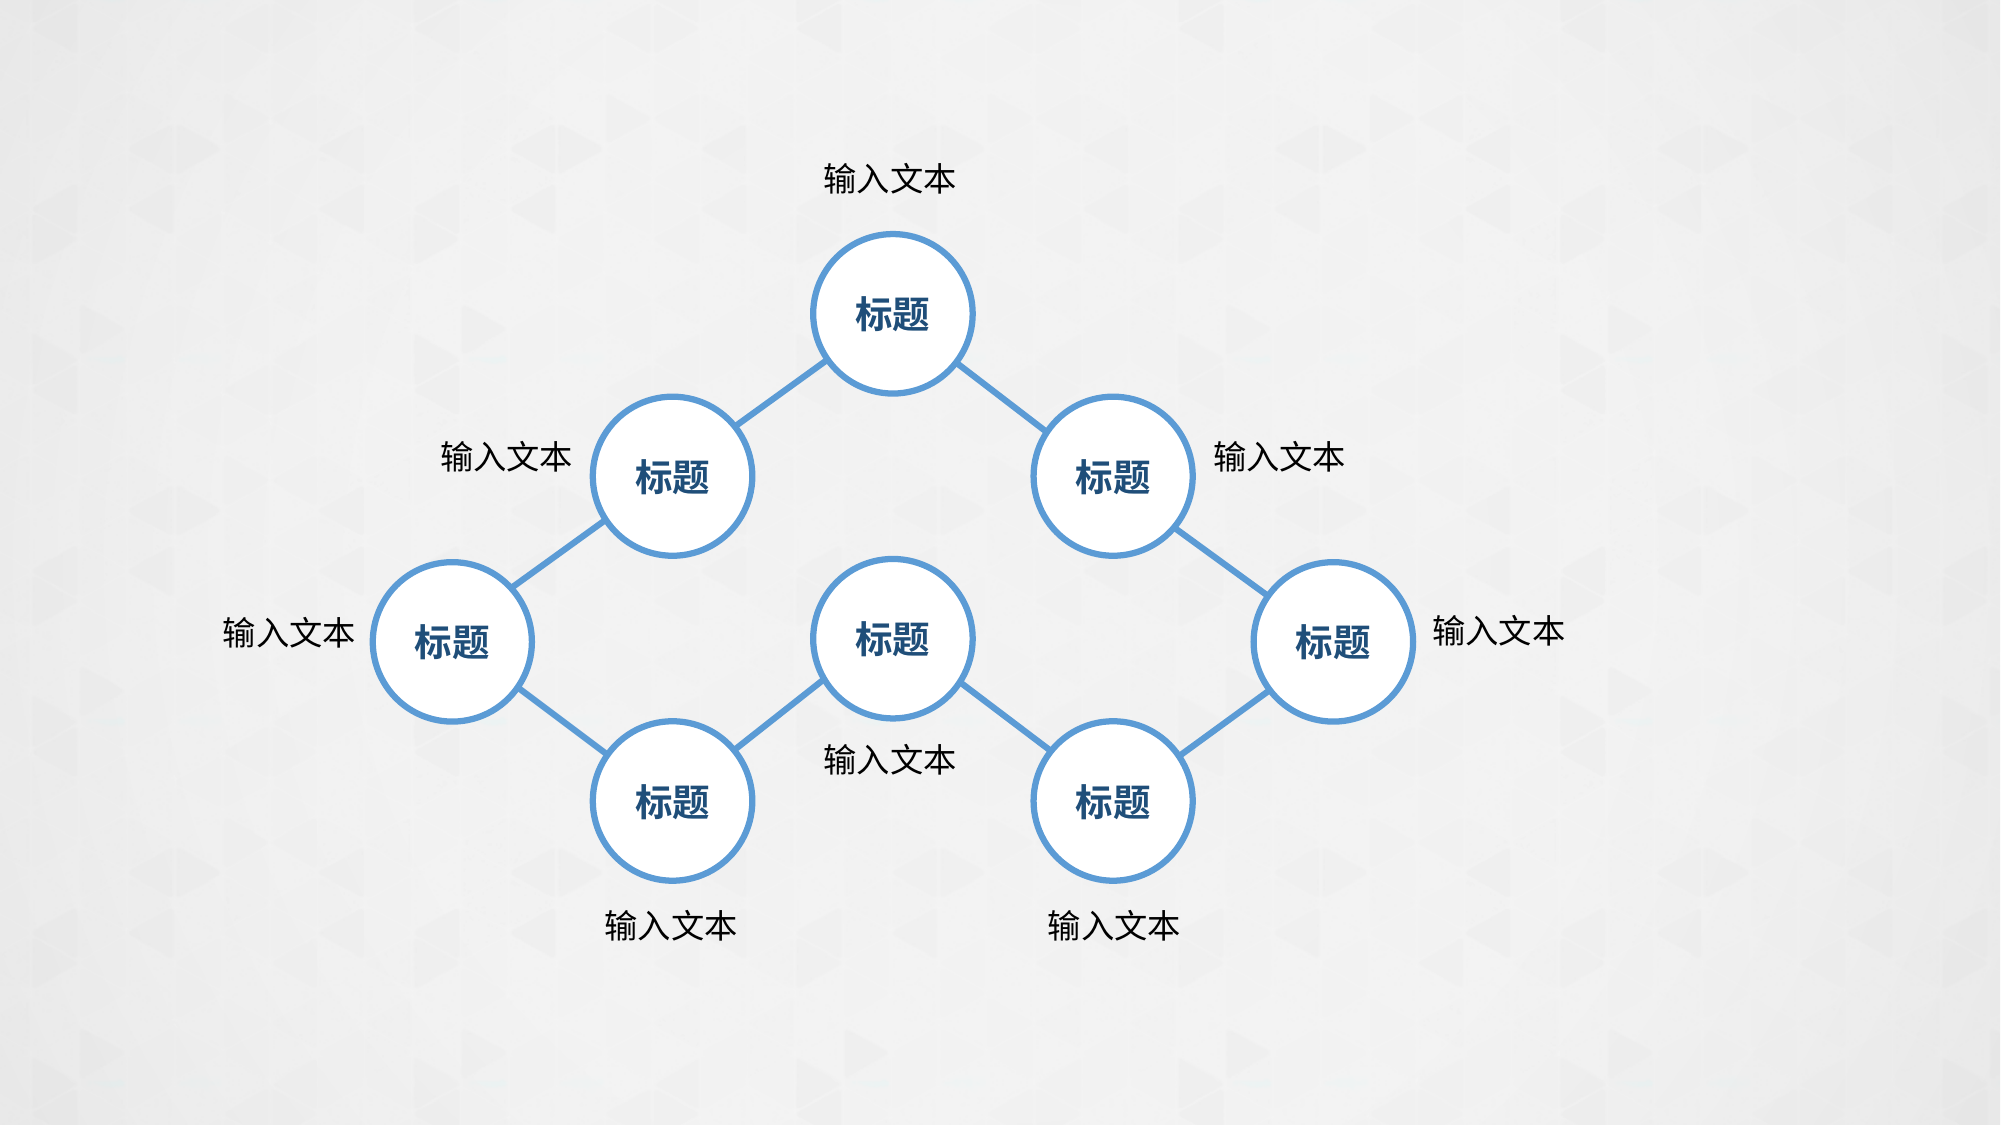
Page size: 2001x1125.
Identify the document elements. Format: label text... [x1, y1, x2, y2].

text_box [512, 359, 1269, 757]
text_box 标题 [591, 395, 754, 557]
text_box 输入文本 [1417, 602, 1719, 658]
picture [0, 0, 2001, 1125]
text_box 输入文本 [69, 604, 371, 659]
text_box 输入文本 [963, 897, 1265, 953]
text_box 输入文本 [286, 428, 588, 484]
text_box 输入文本 [739, 731, 1041, 787]
text_box 标题 [1032, 395, 1194, 557]
text_box 标题 [1032, 720, 1194, 882]
text_box 标题 [812, 557, 974, 720]
text_box 输入文本 [739, 151, 1041, 206]
text_box 标题 [812, 233, 974, 395]
text_box 输入文本 [1198, 428, 1500, 484]
text_box 标题 [591, 720, 754, 882]
text_box 输入文本 [520, 897, 822, 953]
text_box 标题 [1252, 561, 1415, 723]
text_box 标题 [371, 561, 533, 723]
